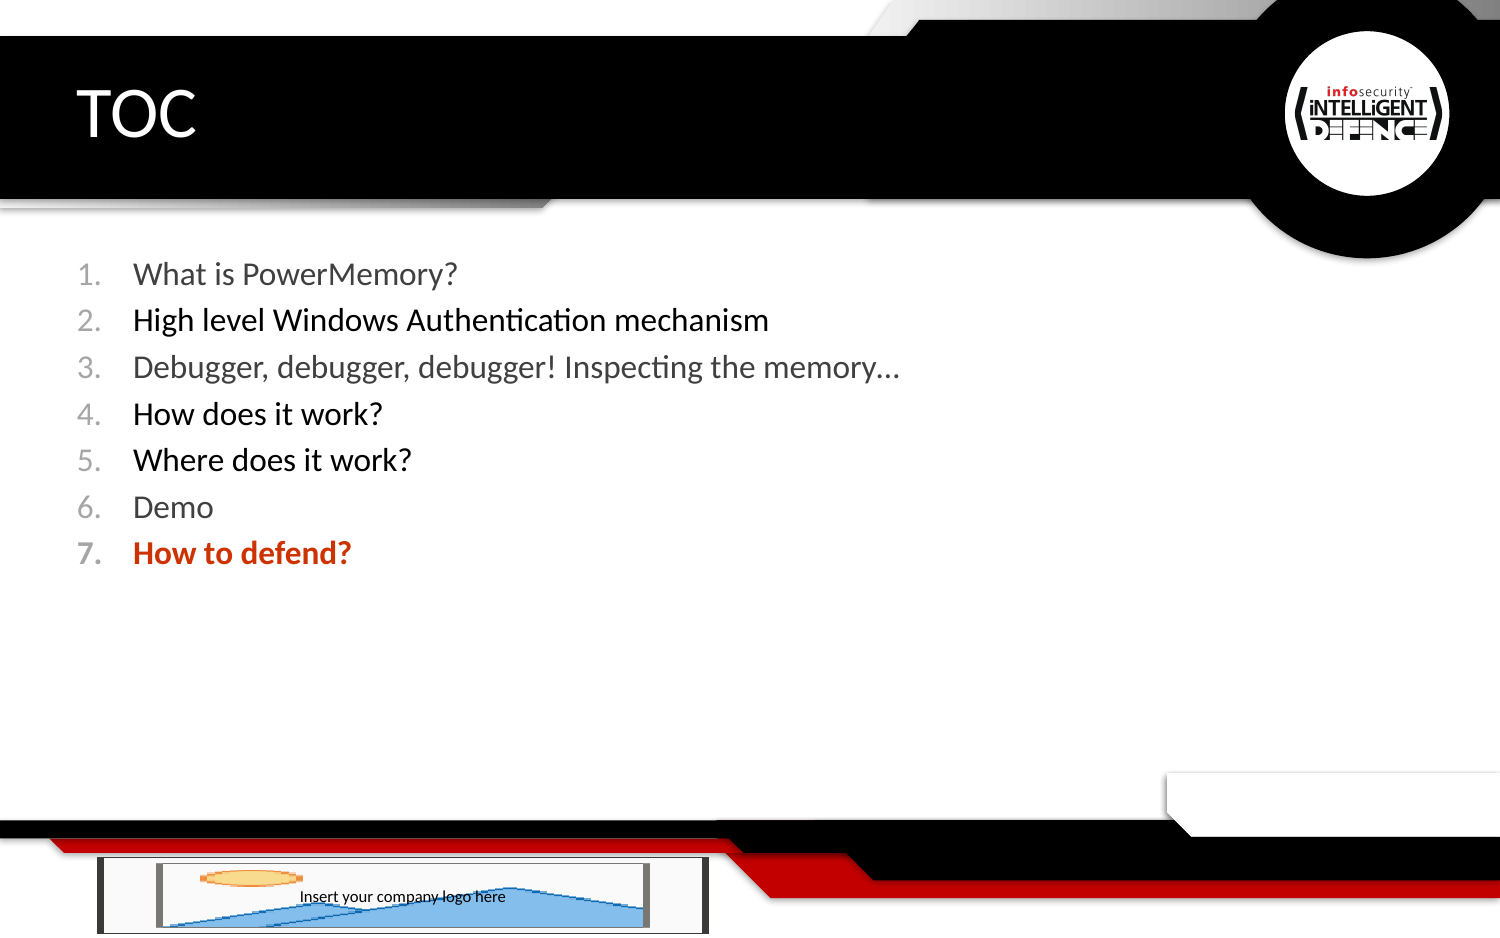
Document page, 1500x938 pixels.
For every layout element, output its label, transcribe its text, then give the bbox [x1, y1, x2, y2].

picture [74, 853, 732, 938]
title TOC [76, 38, 1199, 195]
list What is PowerMemory? High level Windows Authentication mechanism Debugger, debugger, debugger! Inspecting the memory… How does it work? Where does it work? Demo How to defend? [76, 244, 1294, 776]
